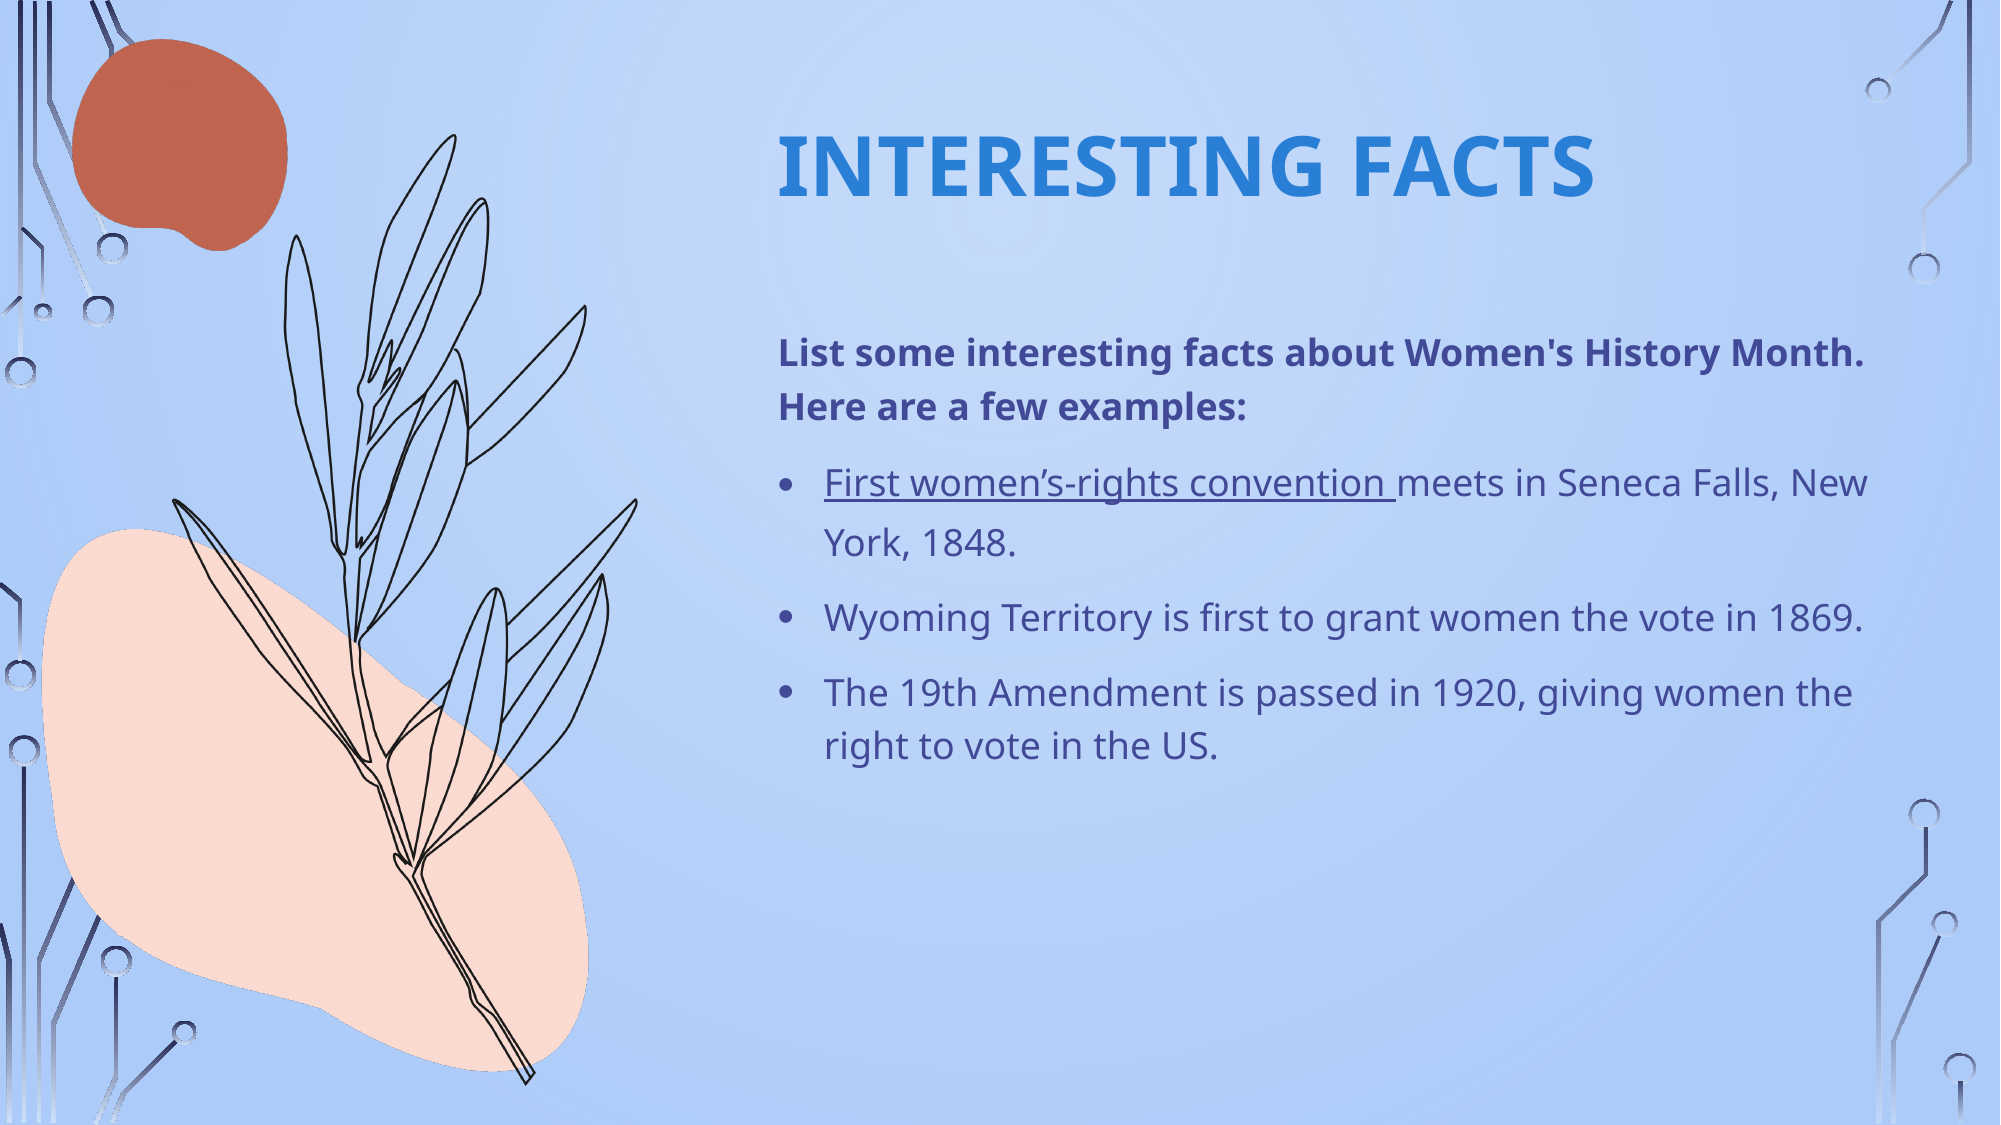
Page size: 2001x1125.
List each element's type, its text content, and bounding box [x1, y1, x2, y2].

title Interesting facts [762, 117, 1905, 313]
picture [41, 39, 638, 1086]
list List some interesting facts about Women's History Month. Here are a few examples: First women’s-rights convention meets in Seneca Falls, New York, 1848. Wyoming Territory is first to grant women the vote in 1869. The 19th Amendment is passed in 1920, giving women the right to vote in the US. [762, 313, 1905, 850]
